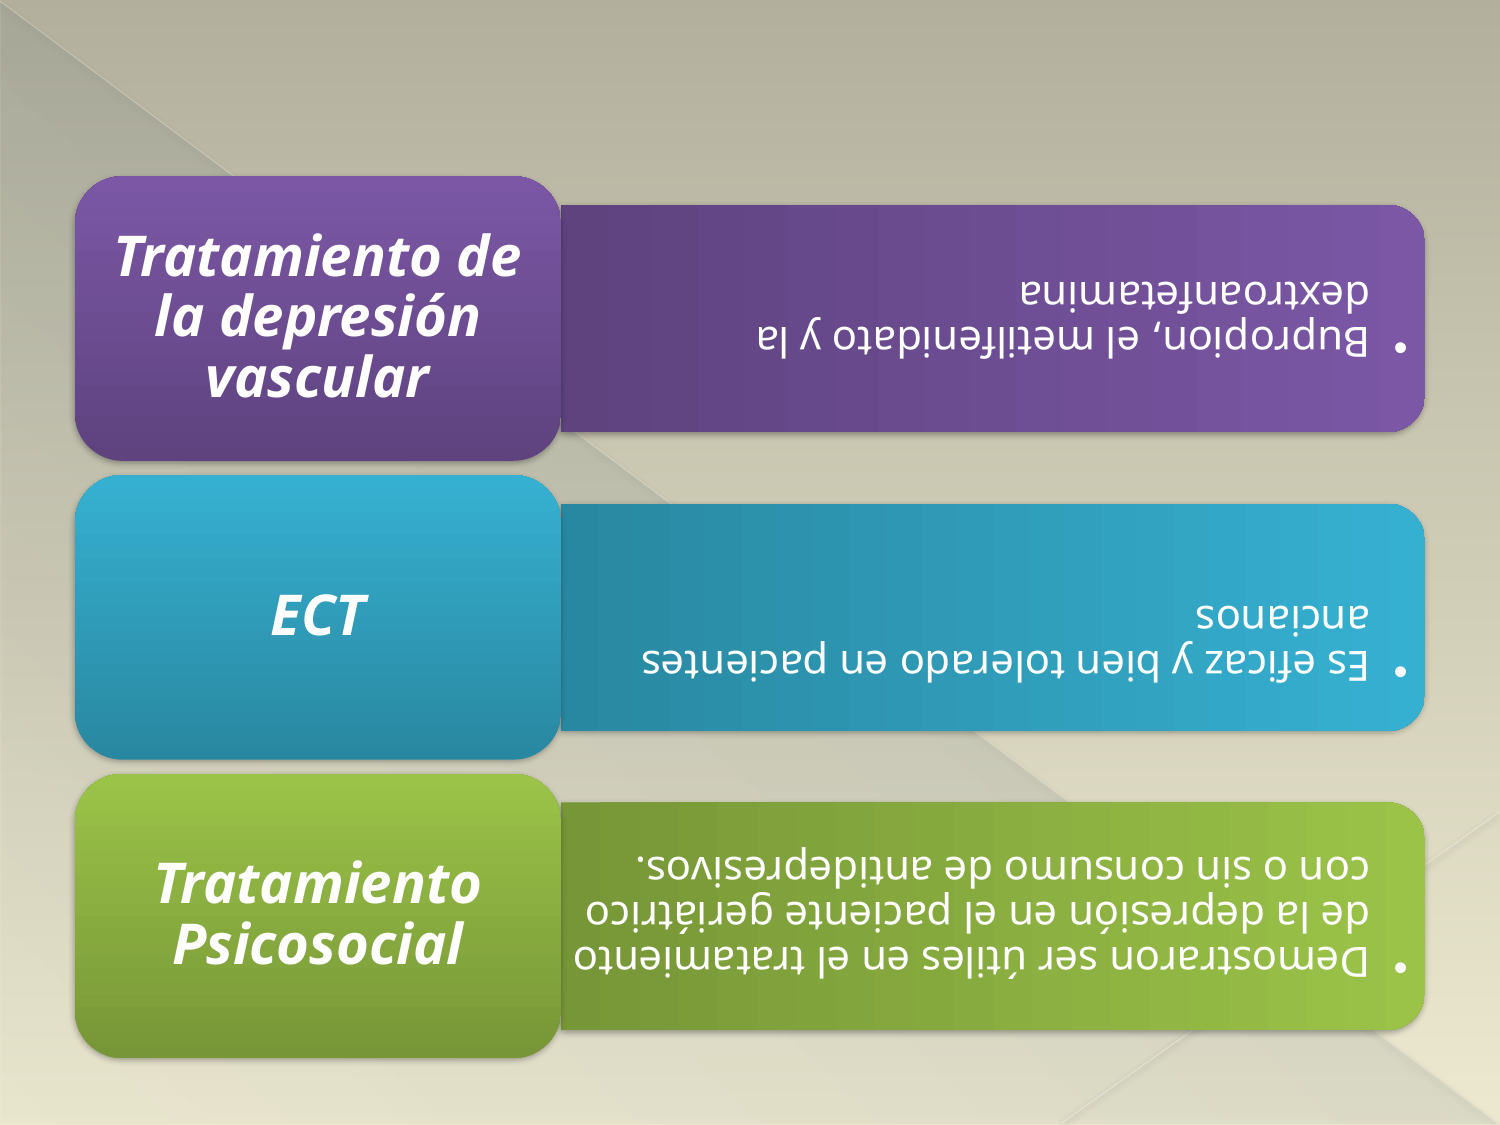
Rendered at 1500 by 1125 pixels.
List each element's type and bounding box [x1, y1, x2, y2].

list [74, 175, 1426, 1060]
